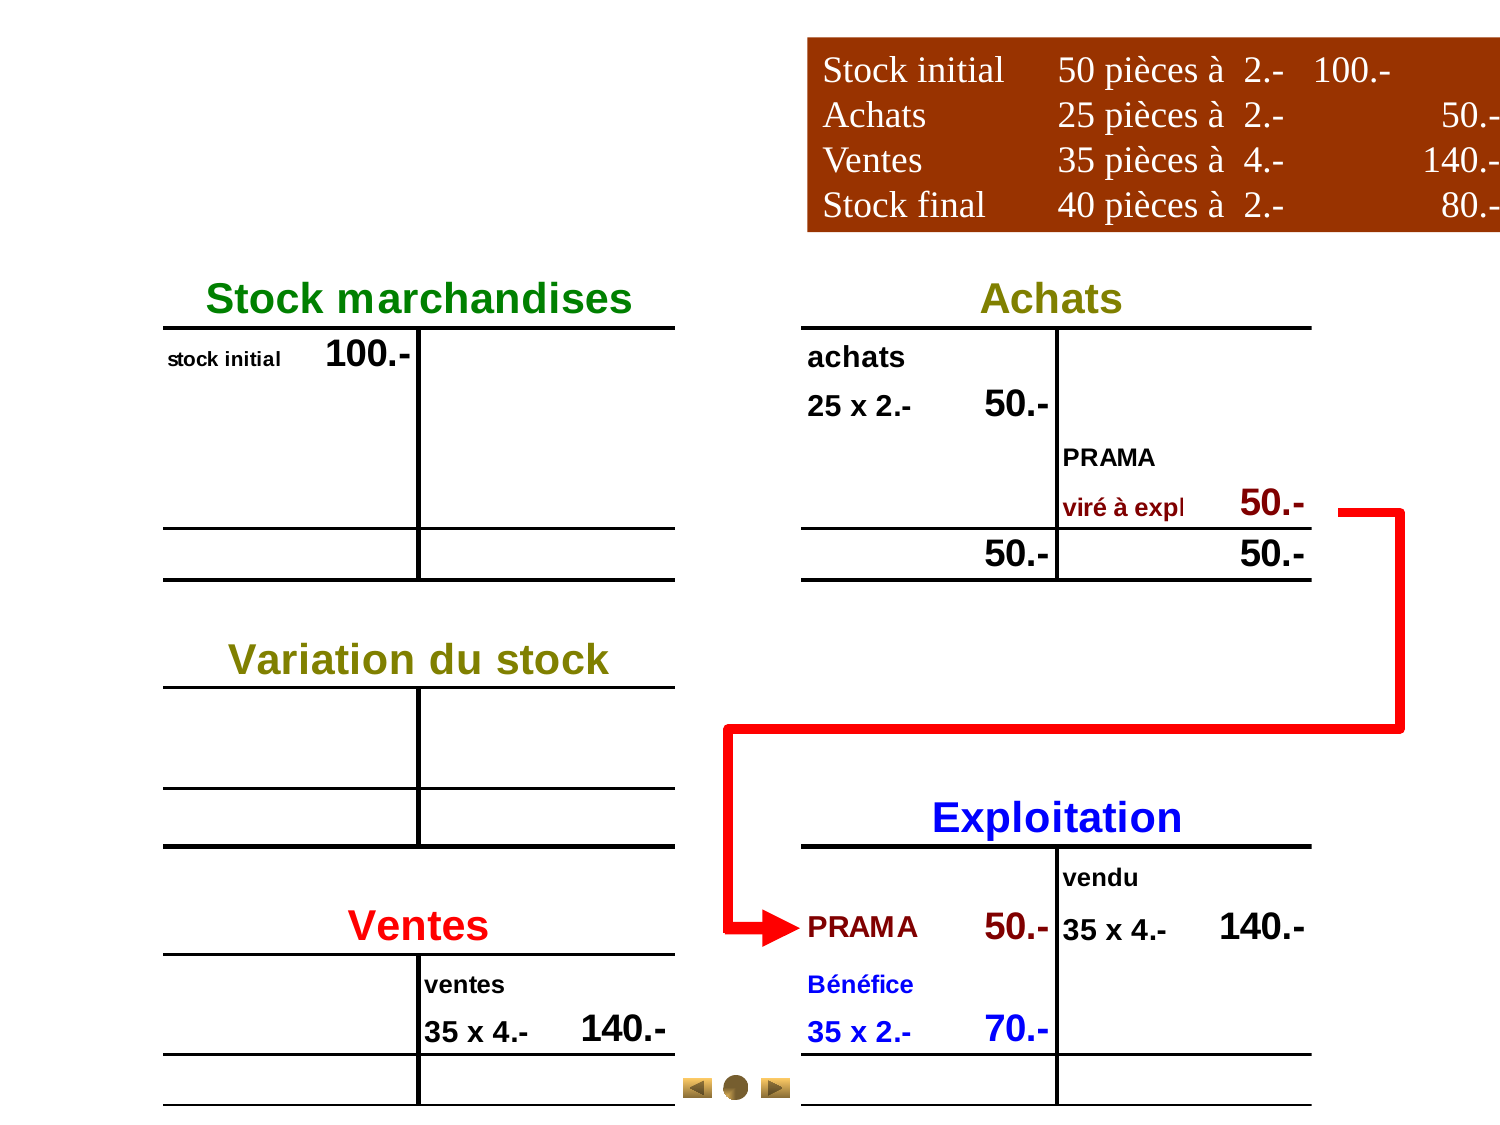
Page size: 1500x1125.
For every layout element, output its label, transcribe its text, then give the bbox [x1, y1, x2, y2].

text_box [724, 512, 1400, 933]
text_box Stock initial 50 pièces à 2.- 100.- Achats 25 pièces à 2.- 50.- Ventes 35 pièces à 4.- 140.- Stock final 40 pièces à 2.- 80.- [807, 37, 1500, 233]
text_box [162, 269, 1314, 1108]
